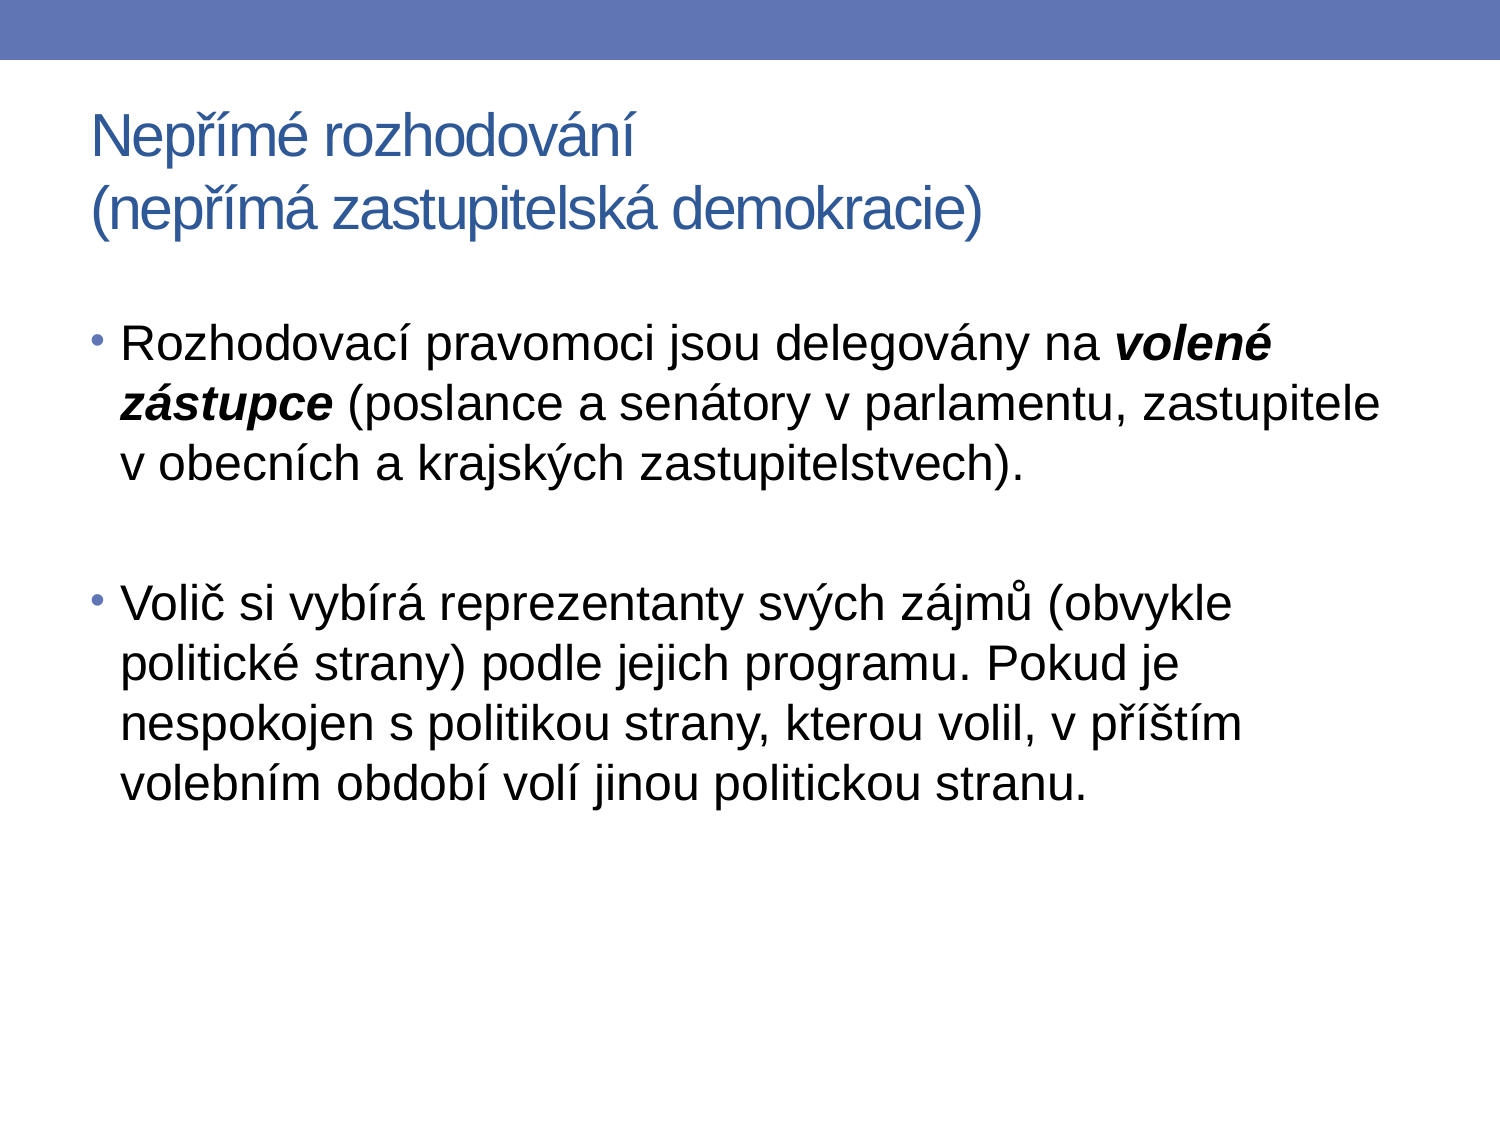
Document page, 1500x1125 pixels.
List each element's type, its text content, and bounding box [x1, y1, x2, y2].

title Nepřímé rozhodování (nepřímá zastupitelská demokracie) [75, 87, 1425, 250]
list Rozhodovací pravomoci jsou delegovány na volené zástupce (poslance a senátory v parlamentu, zastupitele v obecních a krajských zastupitelstvech). Volič si vybírá reprezentanty svých zájmů (obvykle politické strany) podle jejich programu. Pokud je nespokojen s politikou strany, kterou volil, v příštím volebním období volí jinou politickou stranu. [75, 302, 1425, 965]
